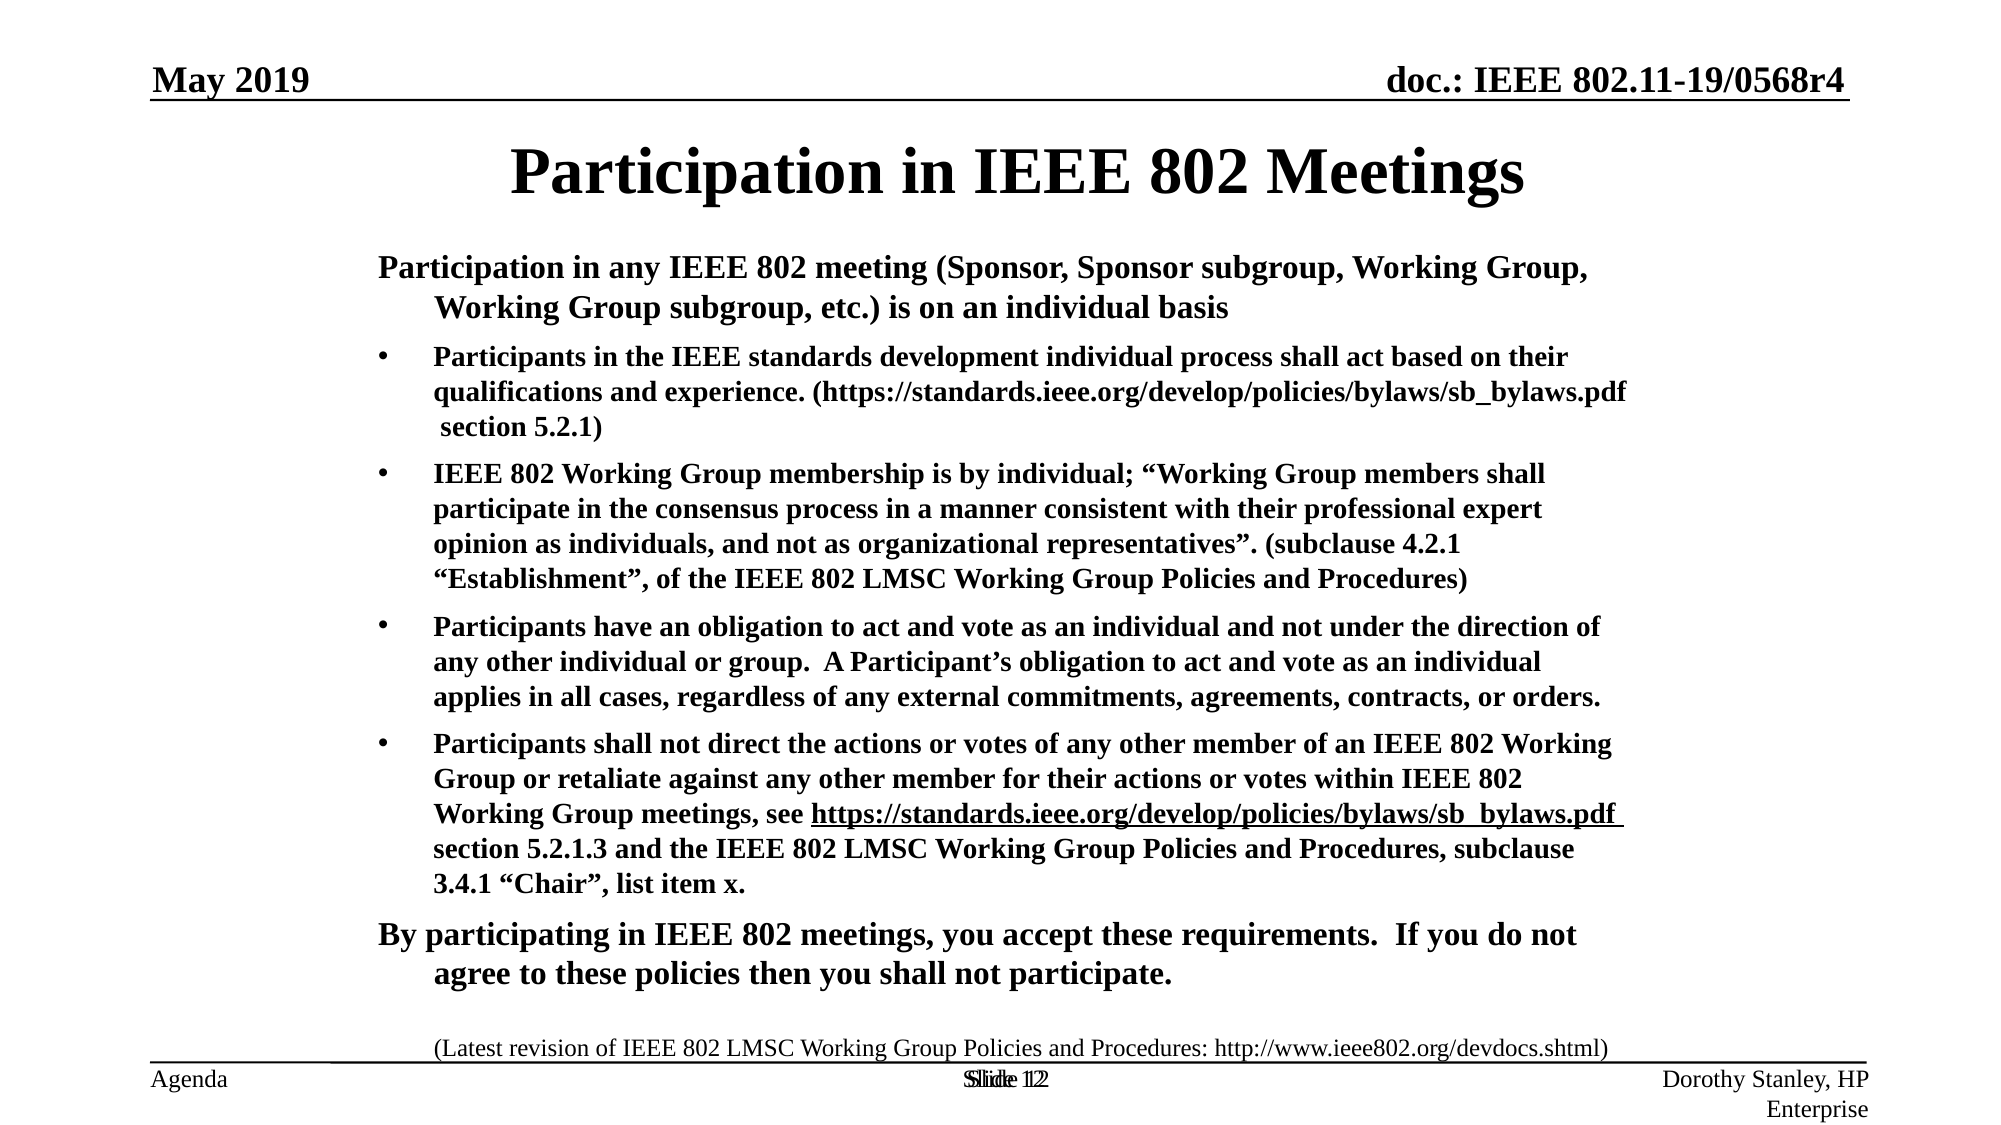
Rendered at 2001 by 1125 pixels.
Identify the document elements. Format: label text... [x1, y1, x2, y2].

slide_number Slide 12 [964, 1062, 1053, 1093]
text_box Participation in any IEEE 802 meeting (Sponsor, Sponsor subgroup, Working Group, Working Group subgroup, etc.) is on an individual basis Participants in the IEEE standards development individual process shall act based on their qualifications and experience. (https://standards.ieee.org/develop/policies/bylaws/sb_bylaws.pdf section 5.2.1) IEEE 802 Working Group membership is by individual; “Working Group members shall participate in the consensus process in a manner consistent with their professional expert opinion as individuals, and not as organizational representatives”. (subclause 4.2.1 “Establishment”, of the IEEE 802 LMSC Working Group Policies and Procedures) Participants have an obligation to act and vote as an individual and not under the direction of any other individual or group. A Participant’s obligation to act and vote as an individual applies in all cases, regardless of any external commitments, agreements, contracts, or orders. Participants shall not direct the actions or votes of any other member of an IEEE 802 Working Group or retaliate against any other member for their actions or votes within IEEE 802 Working Group meetings, see https://standards.ieee.org/develop/policies/bylaws/sb_bylaws.pdf section 5.2.1.3 and the IEEE 802 LMSC Working Group Policies and Procedures, subclause 3.4.1 “Chair”, list item x. By participating in IEEE 802 meetings, you accept these requirements. If you do not agree to these policies then you shall not participate. (Latest revision of IEEE 802 LMSC Working Group Policies and Procedures: http://www.ieee802.org/devdocs.shtml) [362, 237, 1650, 995]
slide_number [152, 54, 567, 100]
footer Dorothy Stanley, HP Enterprise [1609, 1062, 1869, 1093]
text_box Slide 12 [962, 1062, 1050, 1122]
title Participation in IEEE 802 Meetings [362, 72, 1675, 263]
